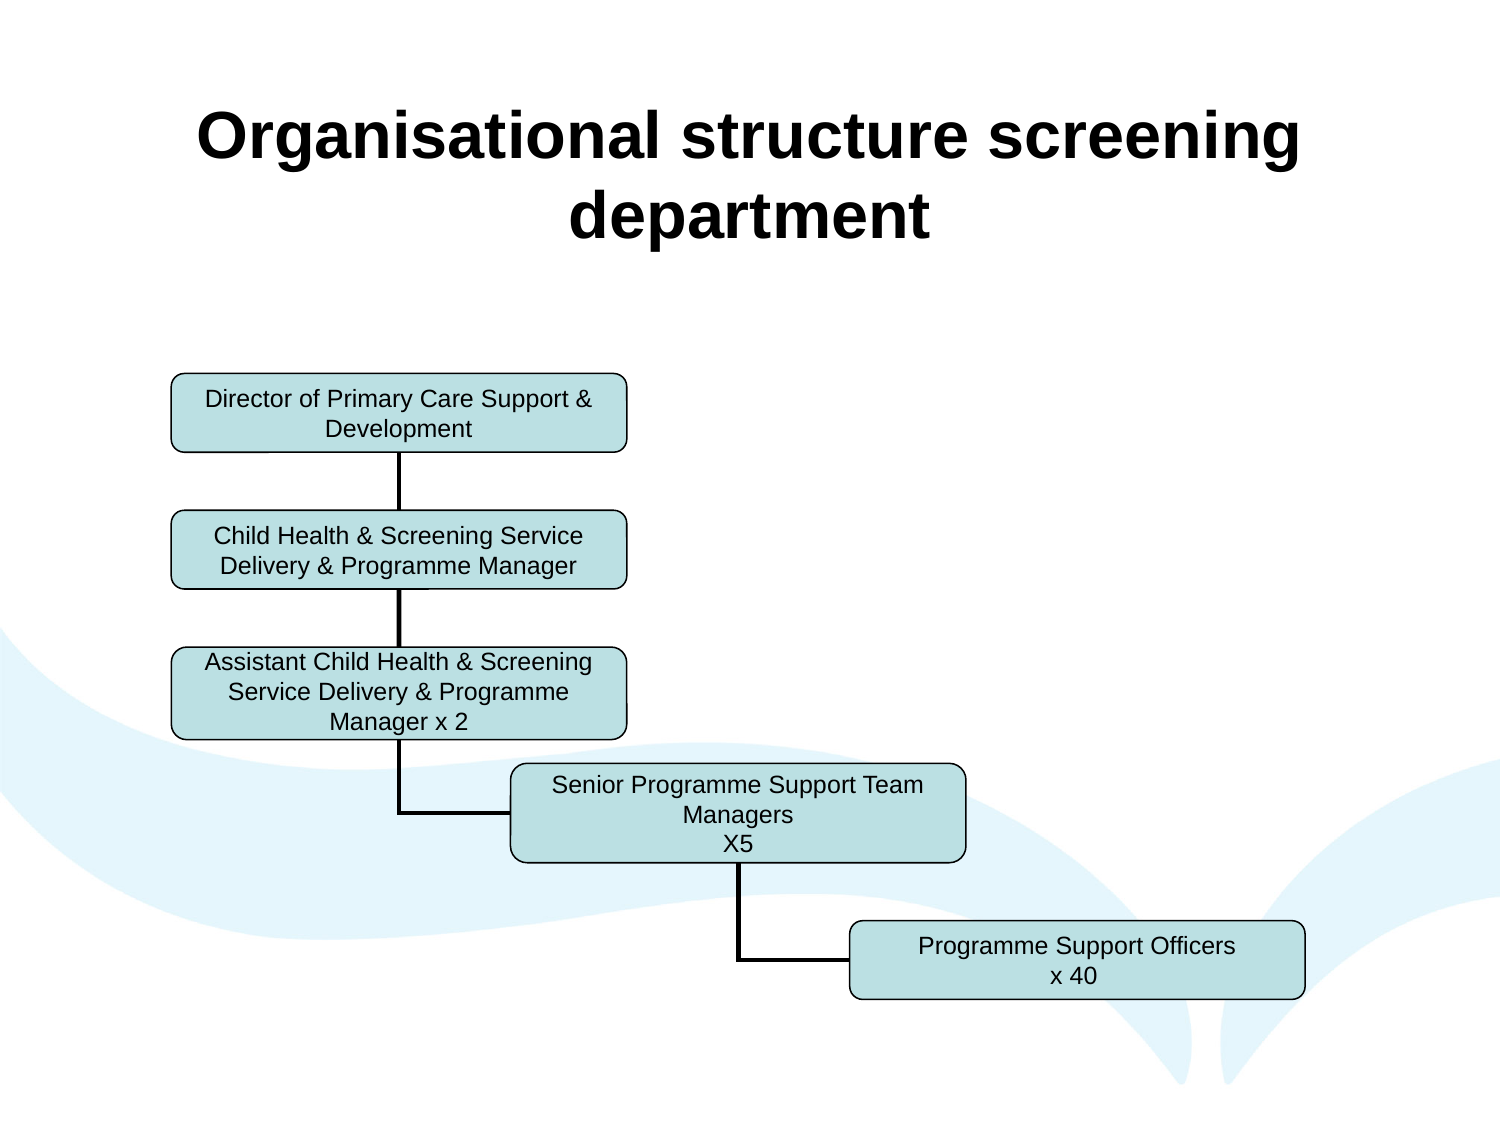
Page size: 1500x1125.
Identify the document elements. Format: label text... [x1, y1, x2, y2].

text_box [170, 373, 1306, 1000]
picture [0, 612, 1500, 1099]
title Organisational structure screening department [112, 99, 1388, 244]
